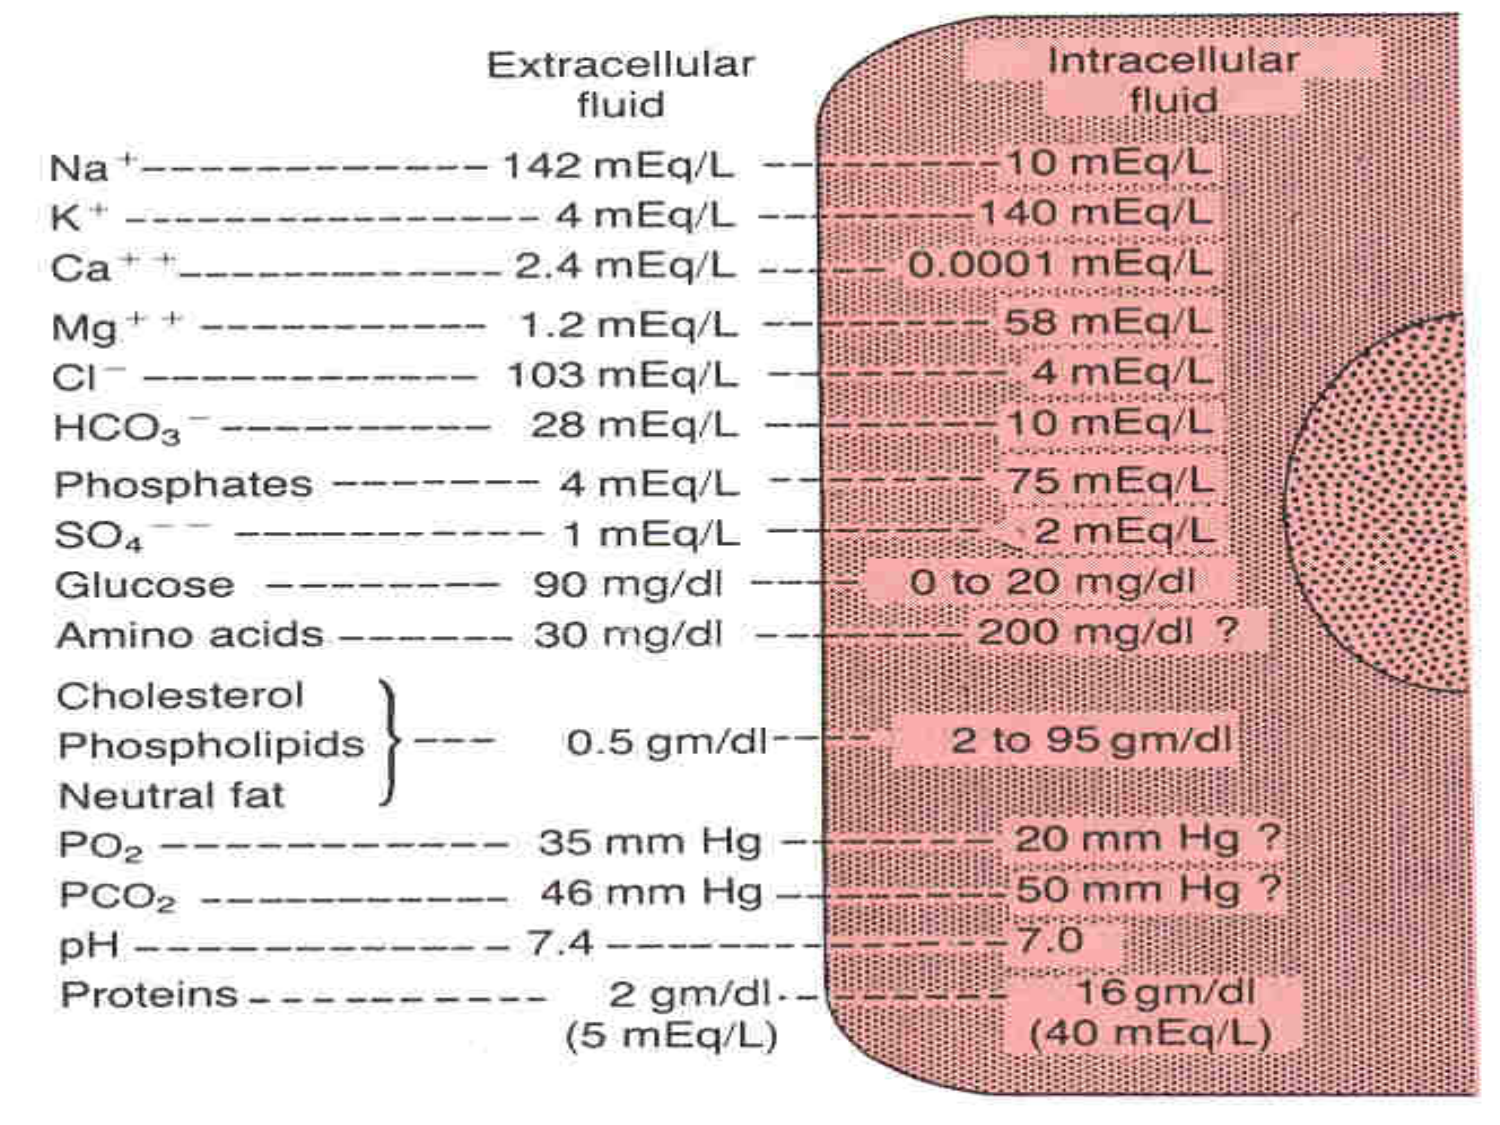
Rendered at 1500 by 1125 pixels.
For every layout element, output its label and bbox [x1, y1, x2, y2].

list [0, 0, 1500, 1125]
